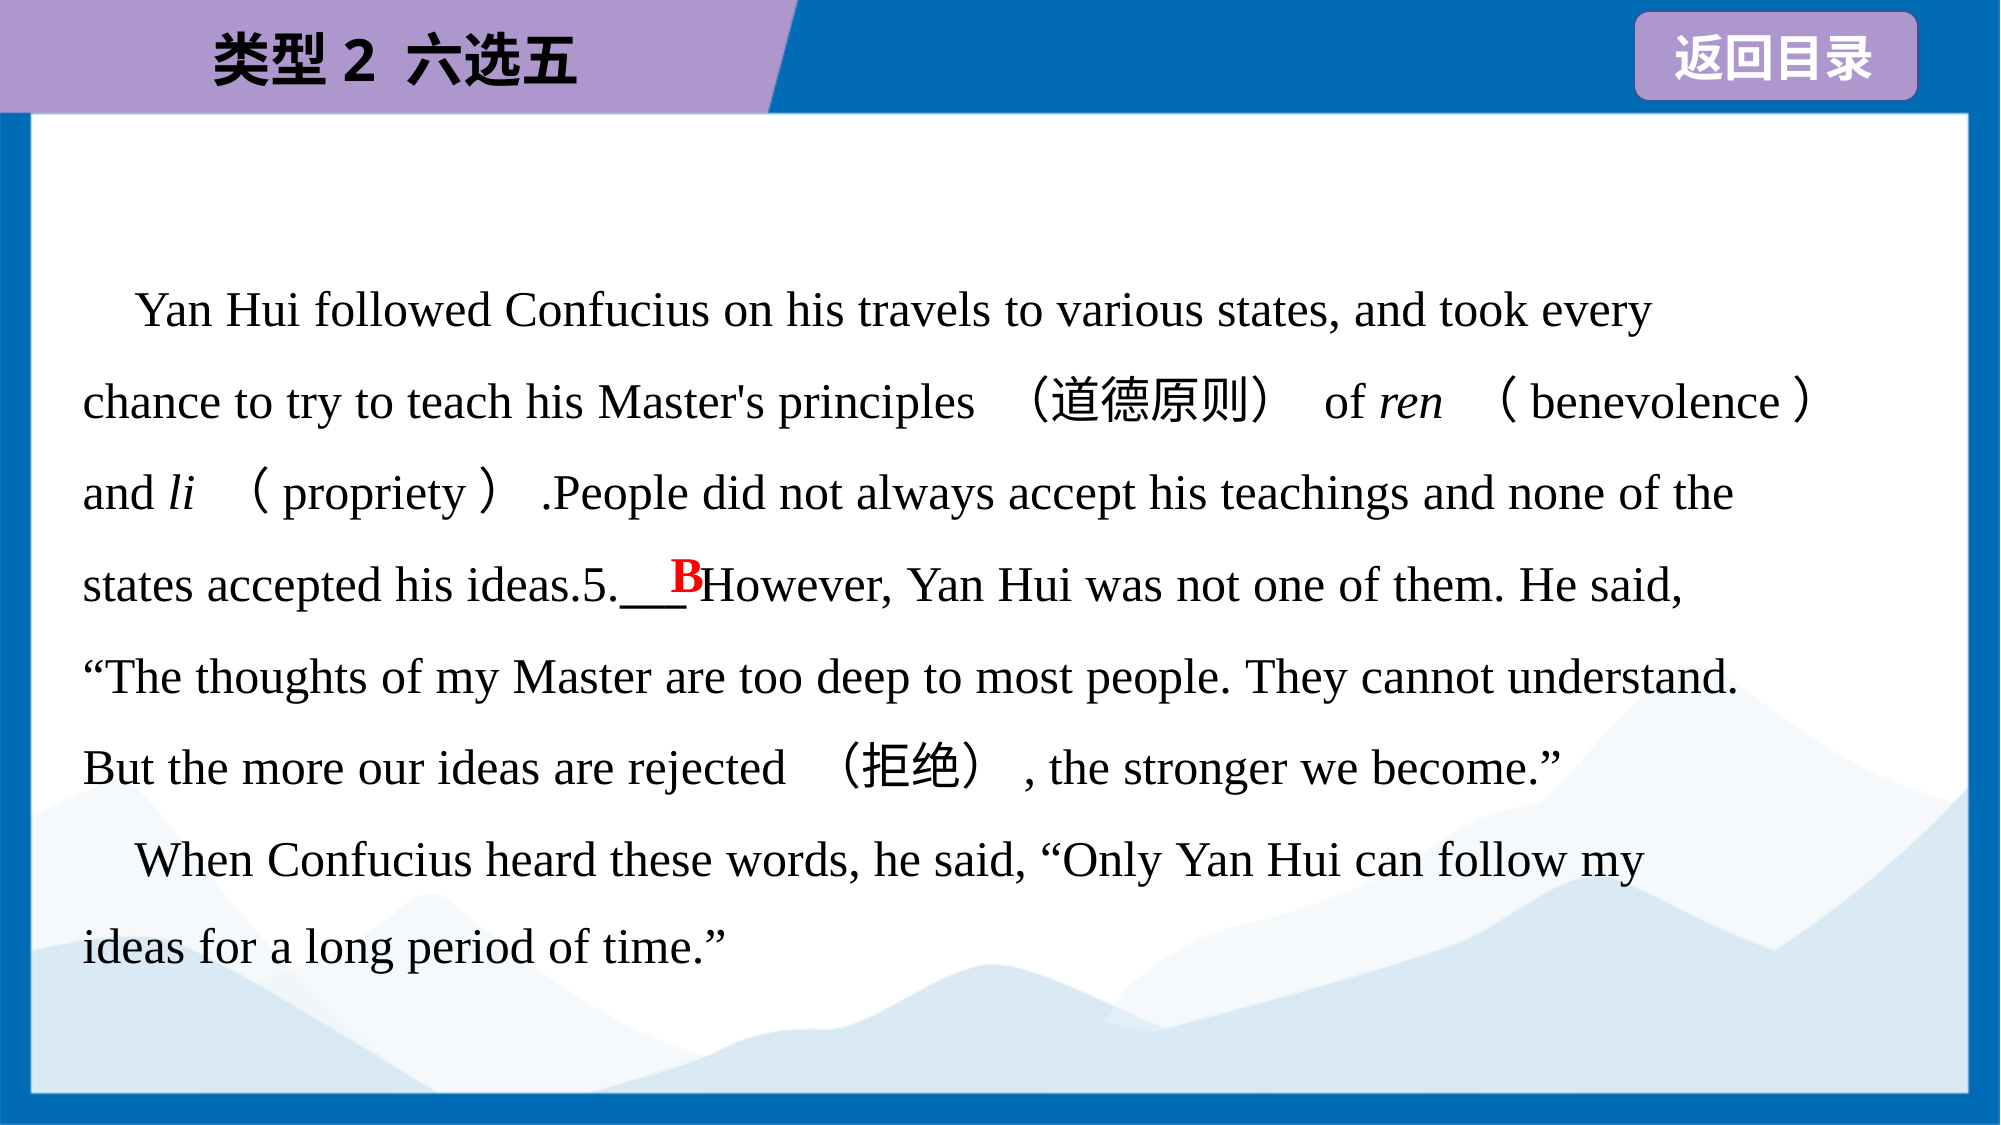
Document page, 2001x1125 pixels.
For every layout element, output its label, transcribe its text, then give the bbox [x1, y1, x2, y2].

text_box B [652, 515, 722, 594]
text_box Yan Hui followed Confucius on his travels to various states, and took every chance to try to teach his Master's principles （道德原则） of ren （benevolence） and li （propriety）.People did not always accept his teachings and none of the states accepted his ideas.5.___ However, Yan Hui was not one of them. He said, “The thoughts of my Master are too deep to most people. They cannot understand. But the more our ideas are rejected （拒绝）, the stronger we become.” When Confucius heard these words, he said, “Only Yan Hui can follow my ideas for a long period of time.” [82, 244, 1917, 965]
picture [0, 0, 2000, 1125]
